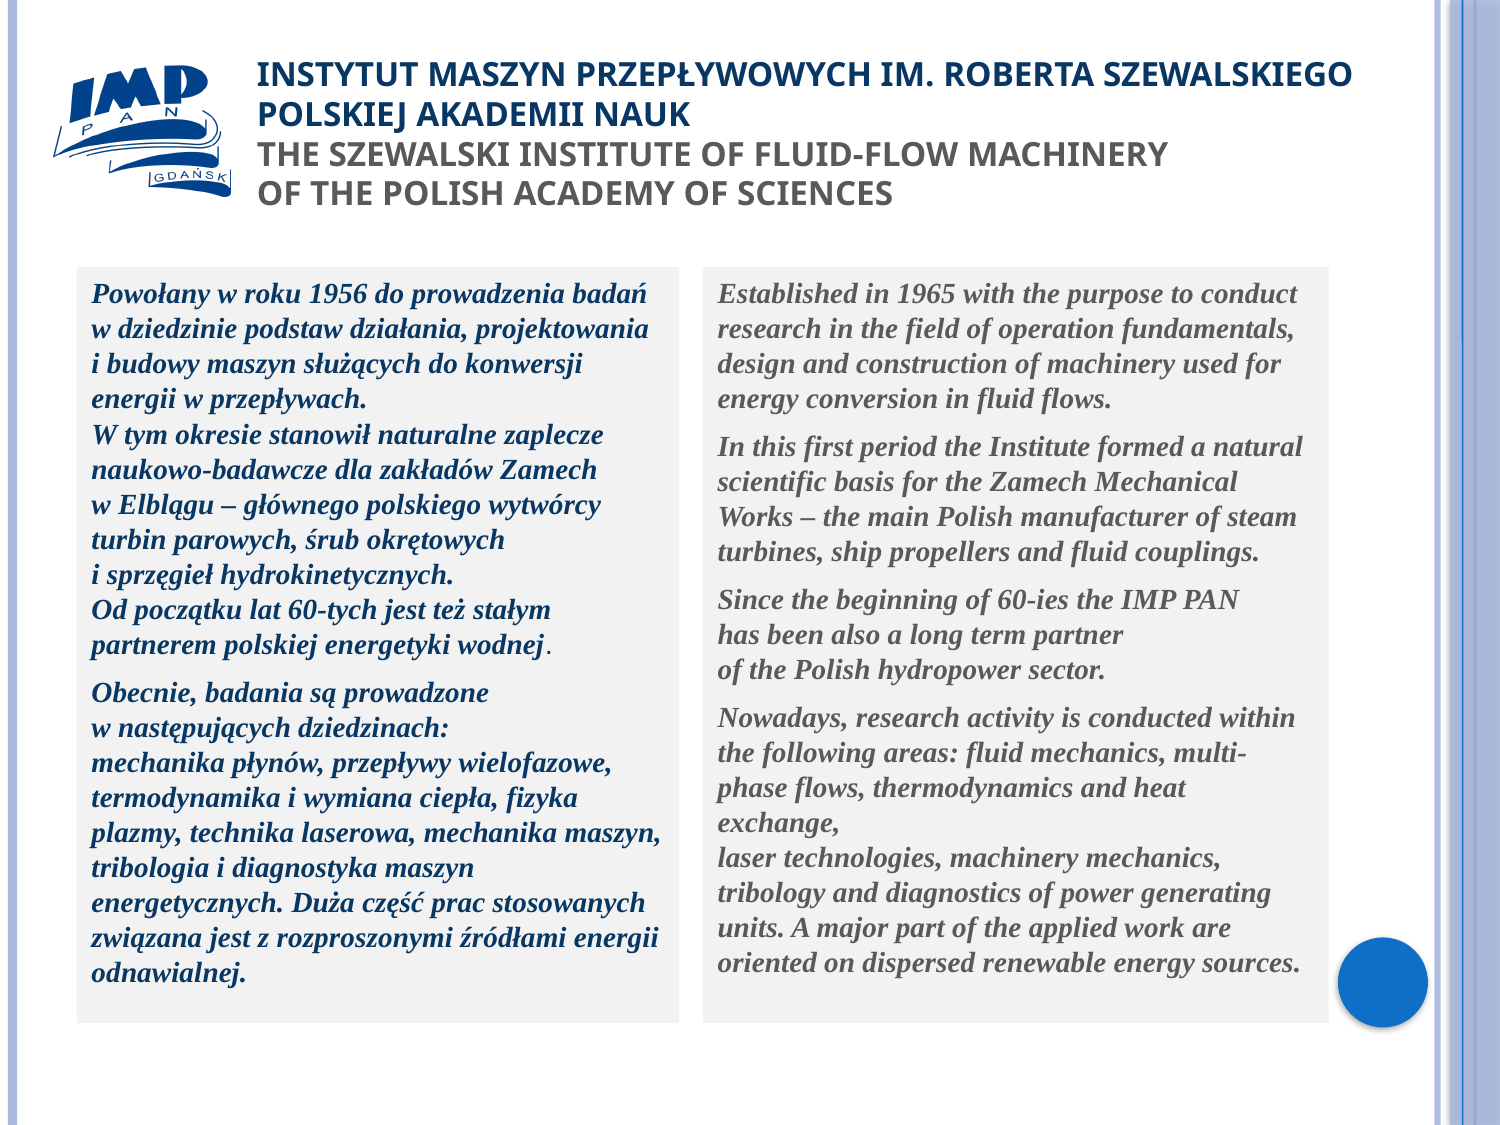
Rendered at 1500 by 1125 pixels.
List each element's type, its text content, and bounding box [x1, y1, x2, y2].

title Instytut Maszyn Przepływowych im. Roberta Szewalskiego Polskiej Akademii Nauk The Szewalski Institute of Fluid-Flow Machinery of the Polish Academy of Sciences [242, 42, 1412, 220]
list Powołany w roku 1956 do prowadzenia badań w dziedzinie podstaw działania, projektowania i budowy maszyn służących do konwersji energii w przepływach. W tym okresie stanowił naturalne zaplecze naukowo-badawcze dla zakładów Zamech w Elblągu – głównego polskiego wytwórcy turbin parowych, śrub okrętowych i sprzęgieł hydrokinetycznych. Od początku lat 60-tych jest też stałym partnerem polskiej energetyki wodnej. Obecnie, badania są prowadzone w następujących dziedzinach: mechanika płynów, przepływy wielofazowe, termodynamika i wymiana ciepła, fizyka plazmy, technika laserowa, mechanika maszyn, tribologia i diagnostyka maszyn energetycznych. Duża część prac stosowanych związana jest z rozproszonymi źródłami energii odnawialnej. [76, 267, 680, 1024]
picture [52, 42, 231, 221]
text_box Established in 1965 with the purpose to conduct research in the field of operation fundamentals, design and construction of machinery used for energy conversion in fluid flows. In this first period the Institute formed a natural scientific basis for the Zamech Mechanical Works – the main Polish manufacturer of steam turbines, ship propellers and fluid couplings. Since the beginning of 60-ies the IMP PAN has been also a long term partner of the Polish hydropower sector. Nowadays, research activity is conducted within the following areas: fluid mechanics, multi-phase flows, thermodynamics and heat exchange, laser technologies, machinery mechanics, tribology and diagnostics of power generating units. A major part of the applied work are oriented on dispersed renewable energy sources. [702, 267, 1329, 1024]
